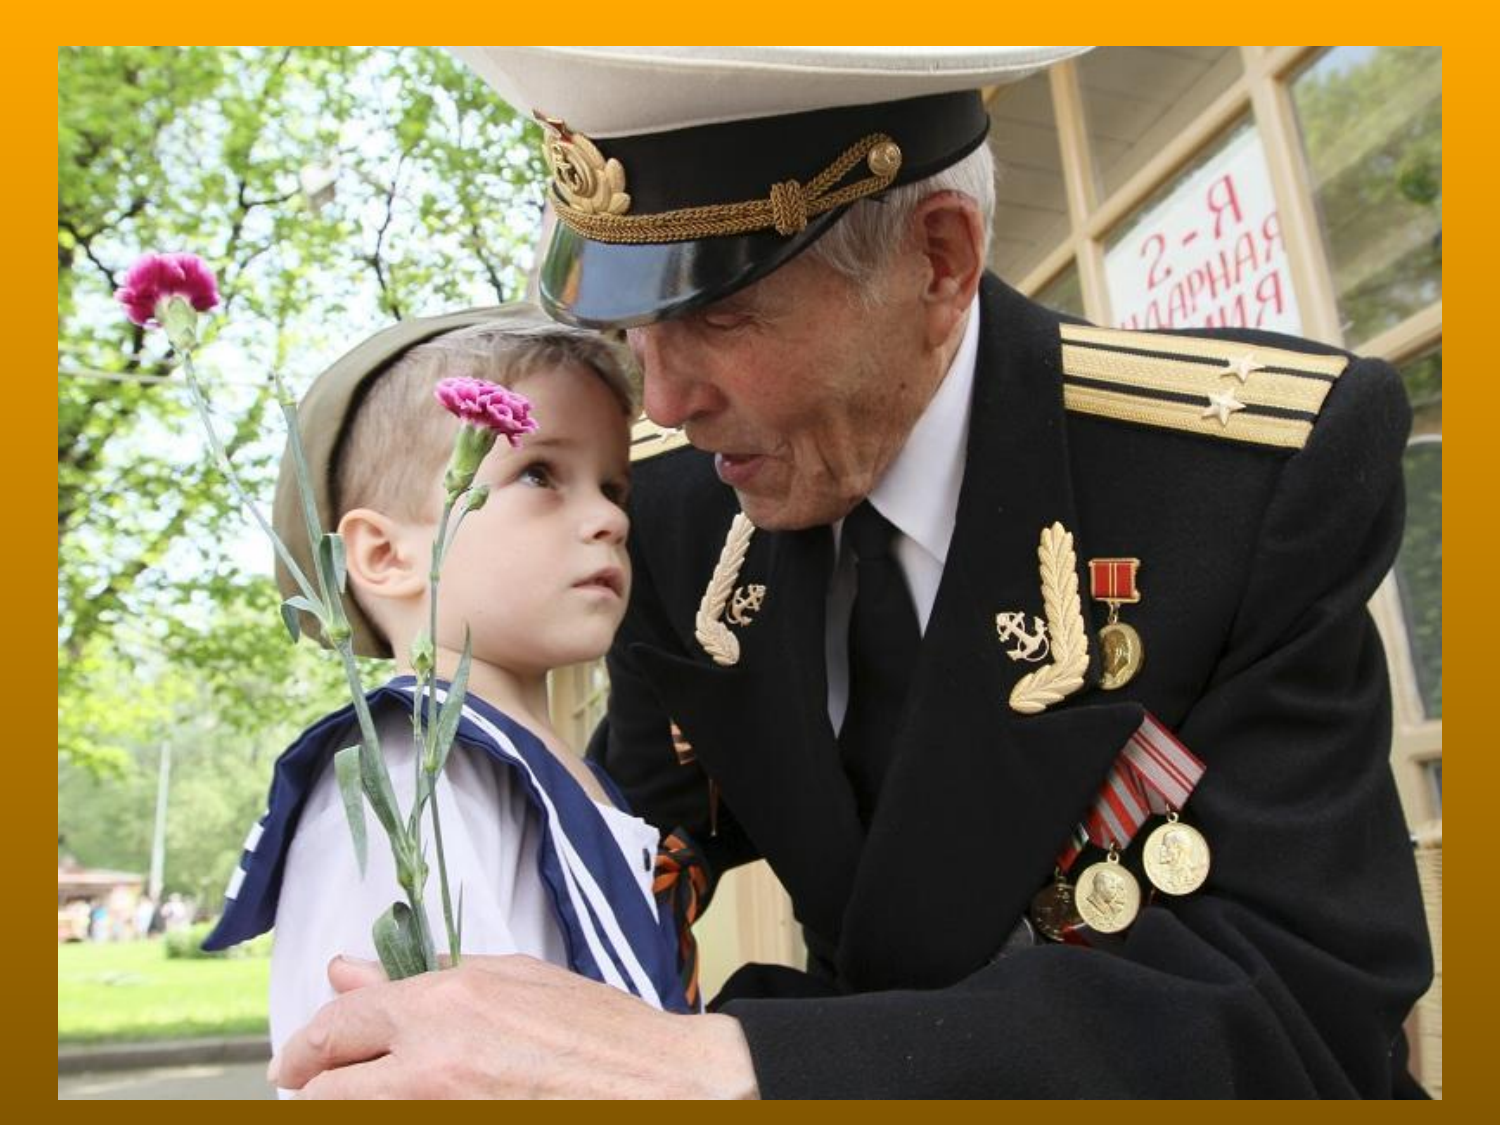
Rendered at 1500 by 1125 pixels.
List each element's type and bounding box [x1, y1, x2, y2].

picture [58, 46, 1442, 1100]
